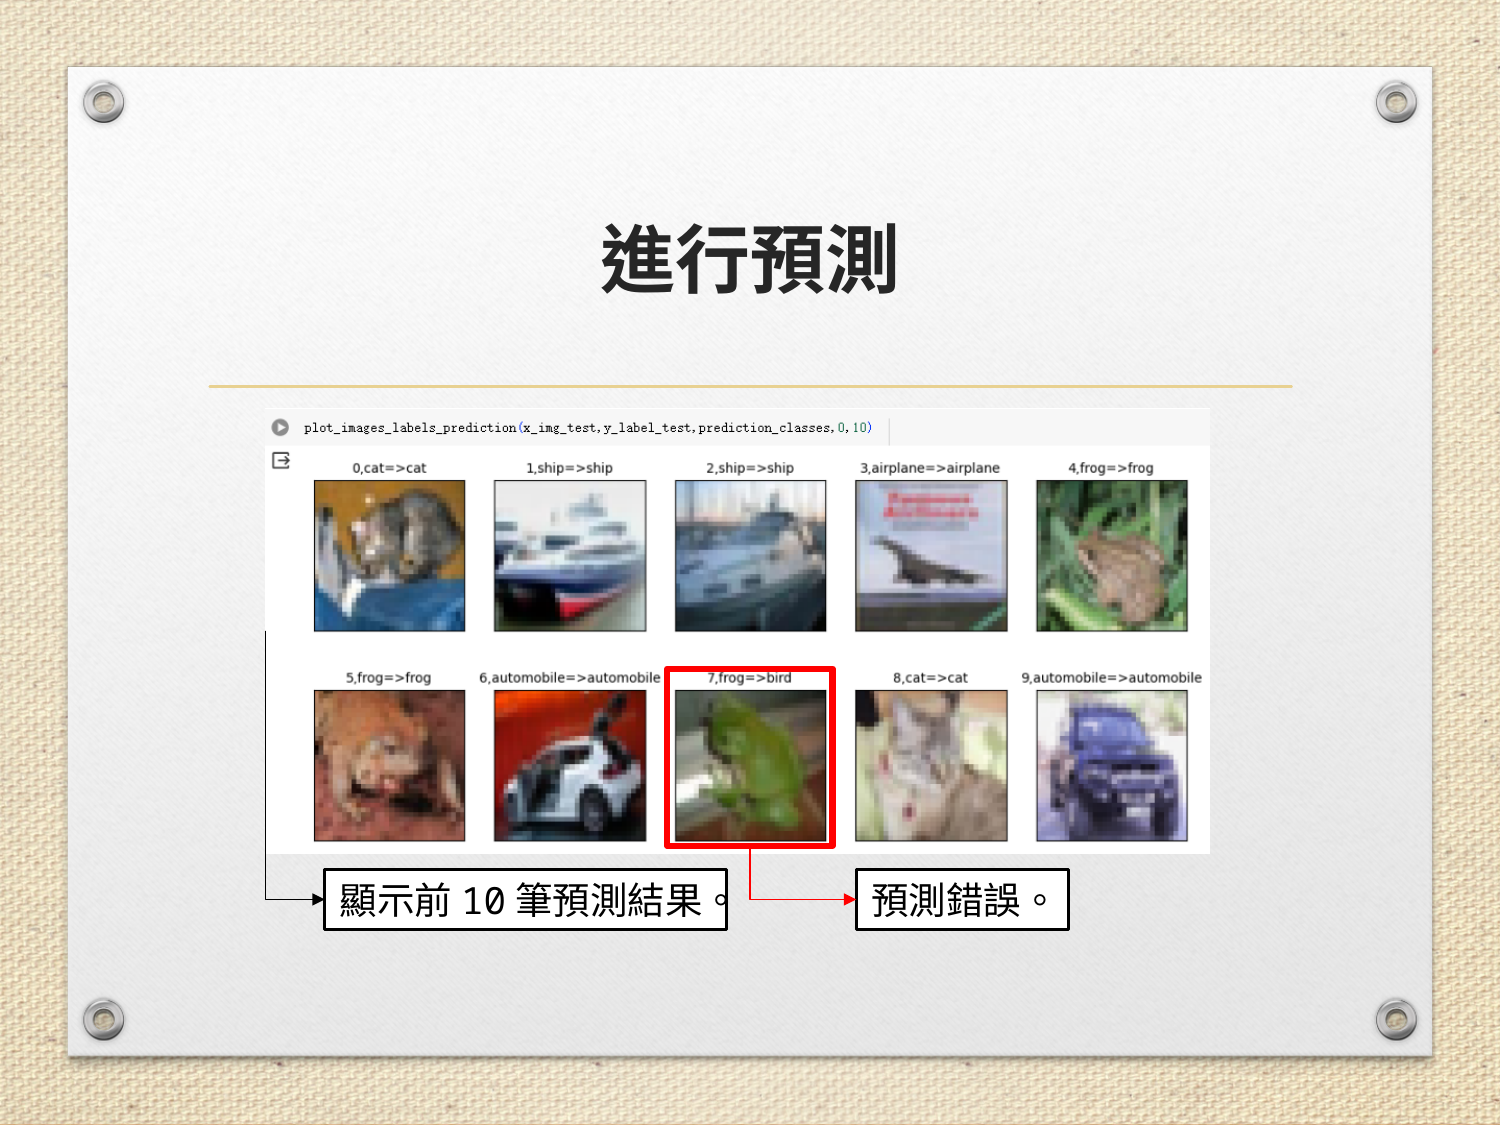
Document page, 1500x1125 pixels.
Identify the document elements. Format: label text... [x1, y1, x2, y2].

text_box [193, 409, 1310, 975]
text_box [265, 631, 325, 901]
text_box 預測錯誤。 [855, 868, 1070, 931]
picture [0, 0, 1500, 1125]
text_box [775, 819, 831, 927]
text_box 顯示前10筆預測結果。 [323, 868, 728, 931]
title 進行預測 [193, 150, 1309, 365]
